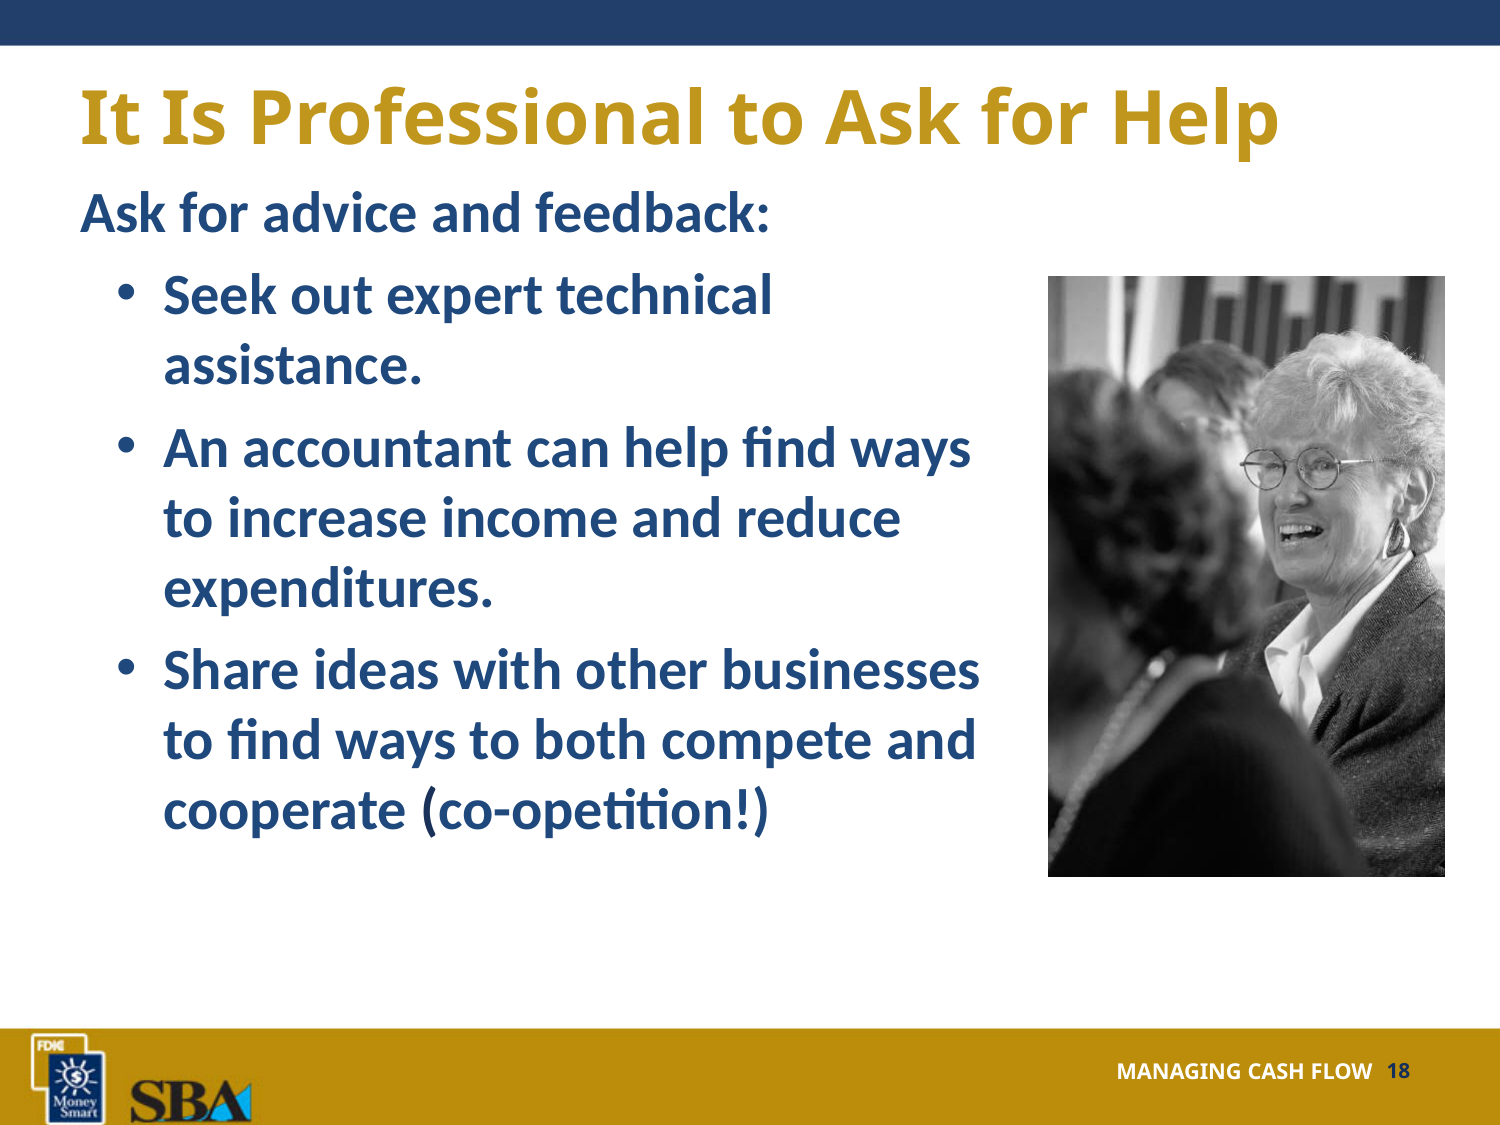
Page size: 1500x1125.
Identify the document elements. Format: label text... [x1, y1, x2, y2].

title It Is Professional to Ask for Help [64, 62, 1416, 163]
list Ask for advice and feedback: Seek out expert technical assistance. An accountant can help find ways to increase income and reduce expenditures. Share ideas with other businesses to find ways to both compete and cooperate (co-opetition!) [64, 166, 1050, 1014]
picture [0, 0, 1500, 1125]
